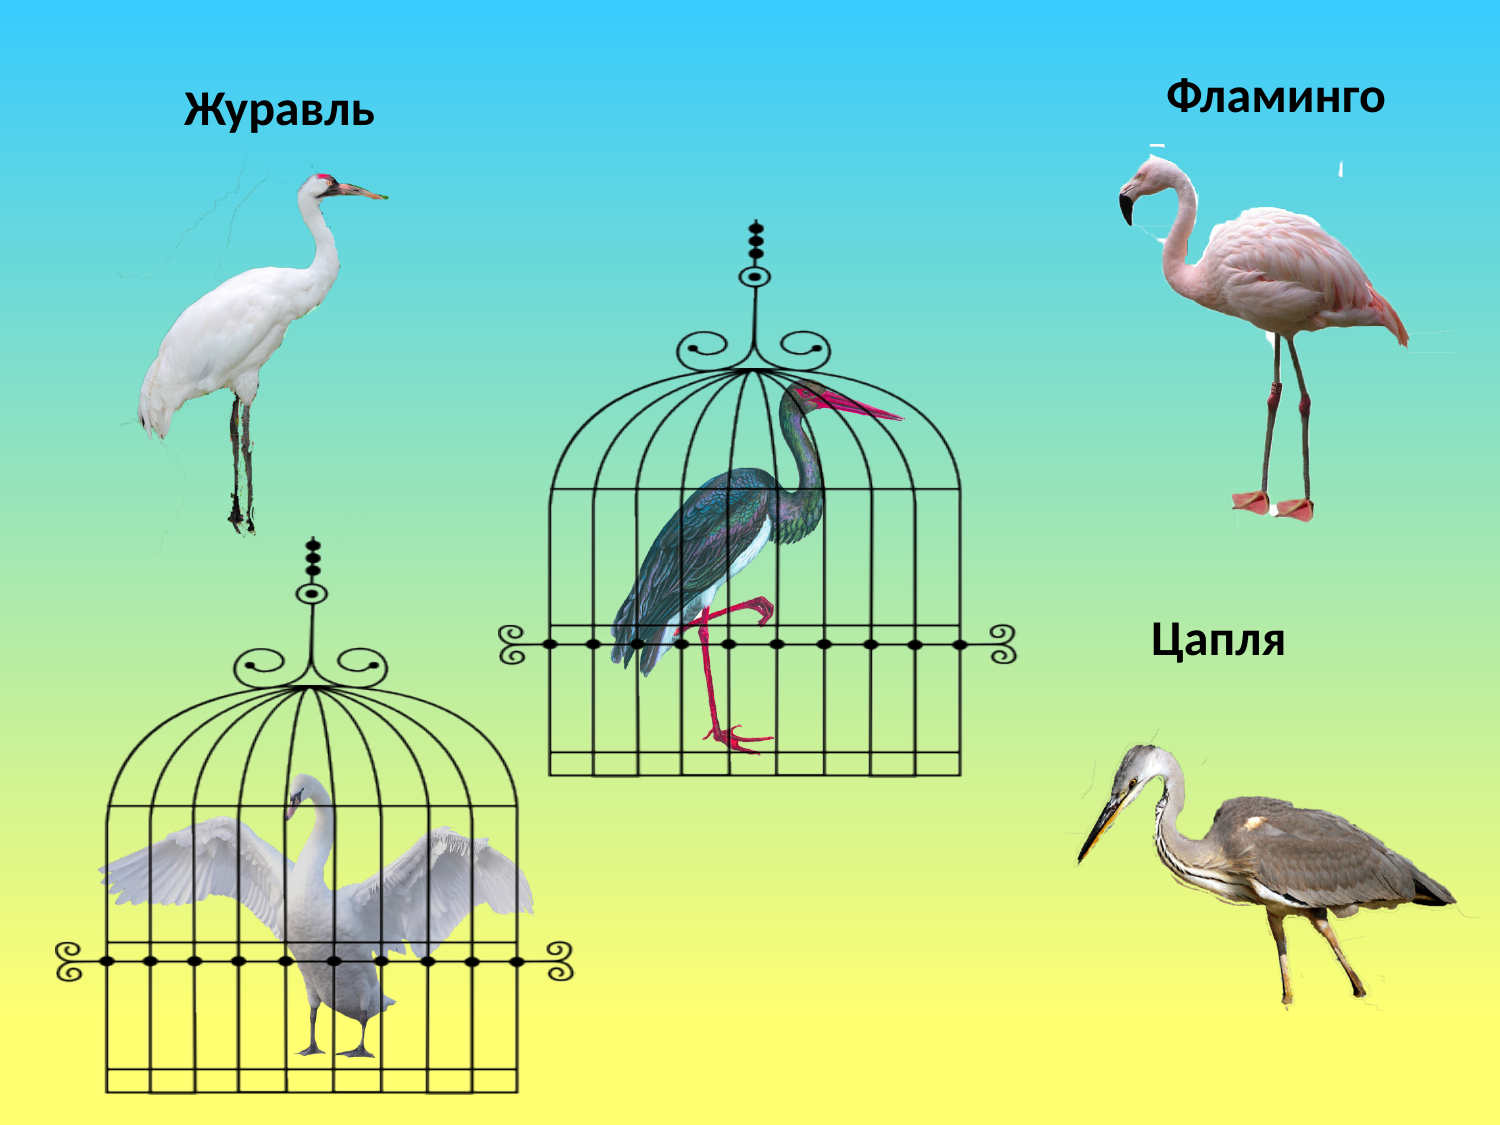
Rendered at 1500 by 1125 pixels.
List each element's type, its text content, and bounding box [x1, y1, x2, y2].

picture [1045, 729, 1479, 1019]
picture [55, 151, 1019, 1095]
text_box Фламинго [1151, 54, 1402, 129]
text_box Журавль [169, 67, 391, 143]
picture [1076, 130, 1500, 533]
text_box Цапля [1136, 597, 1302, 673]
